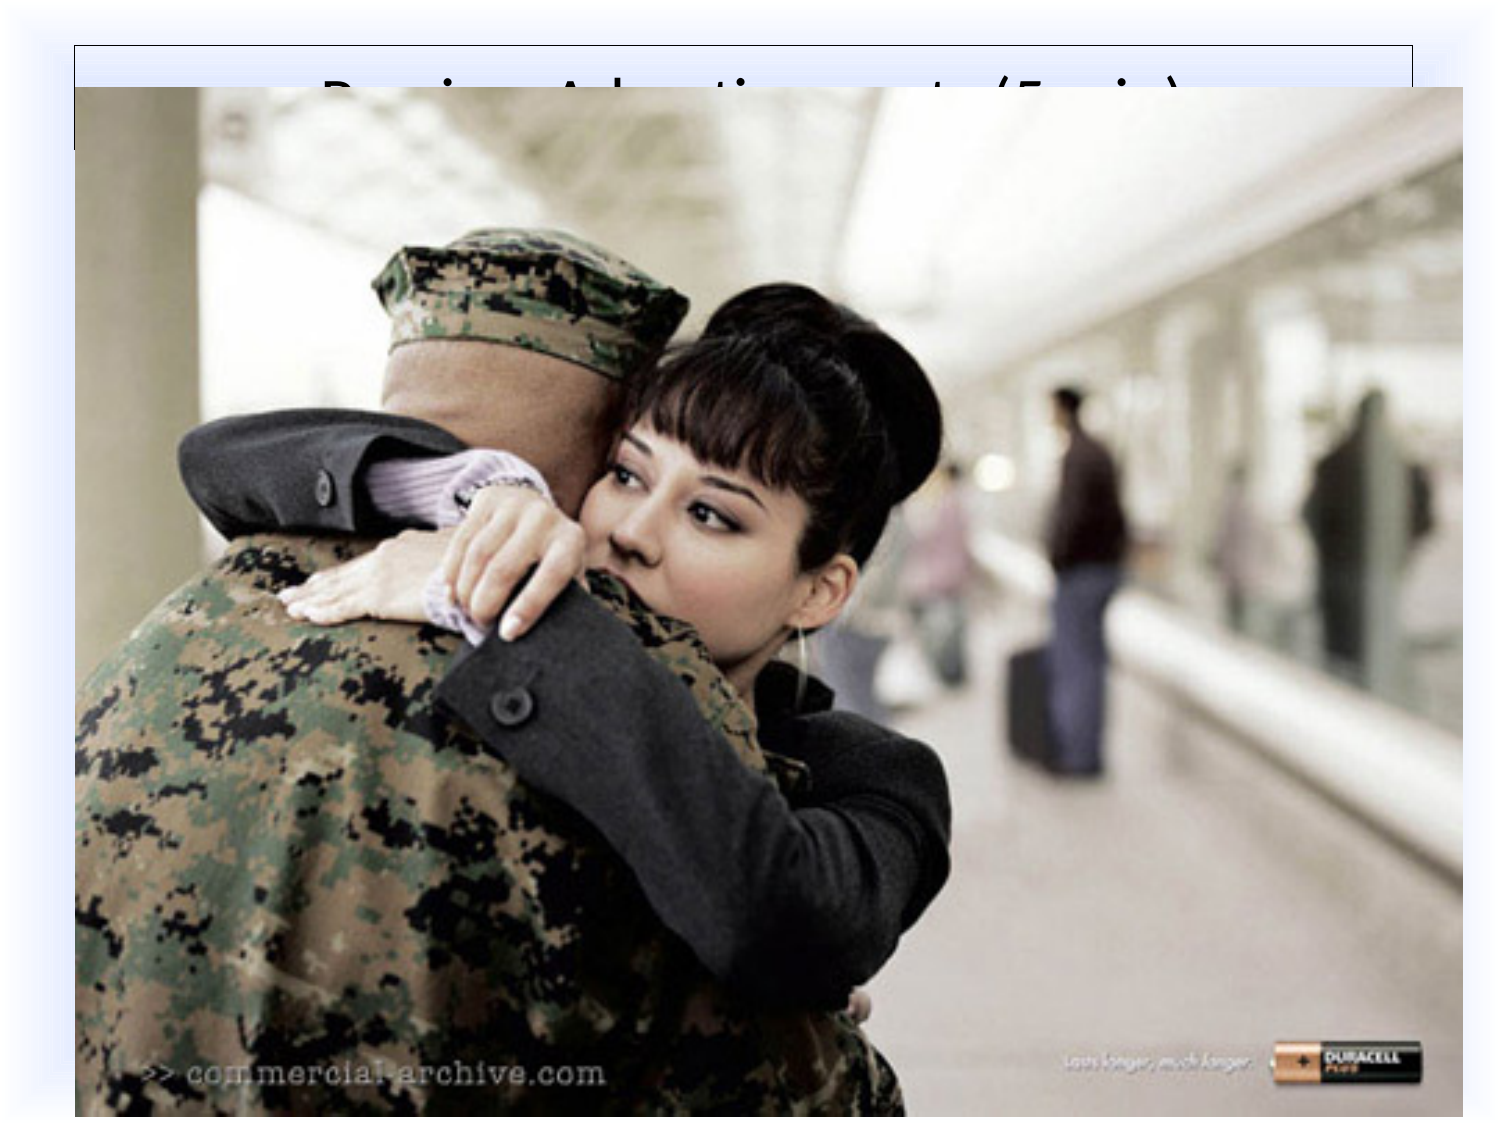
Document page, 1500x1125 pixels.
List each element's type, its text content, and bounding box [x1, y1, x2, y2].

picture [74, 87, 1463, 1118]
text_box Preview Advertisements (5 min) [74, 45, 1413, 86]
